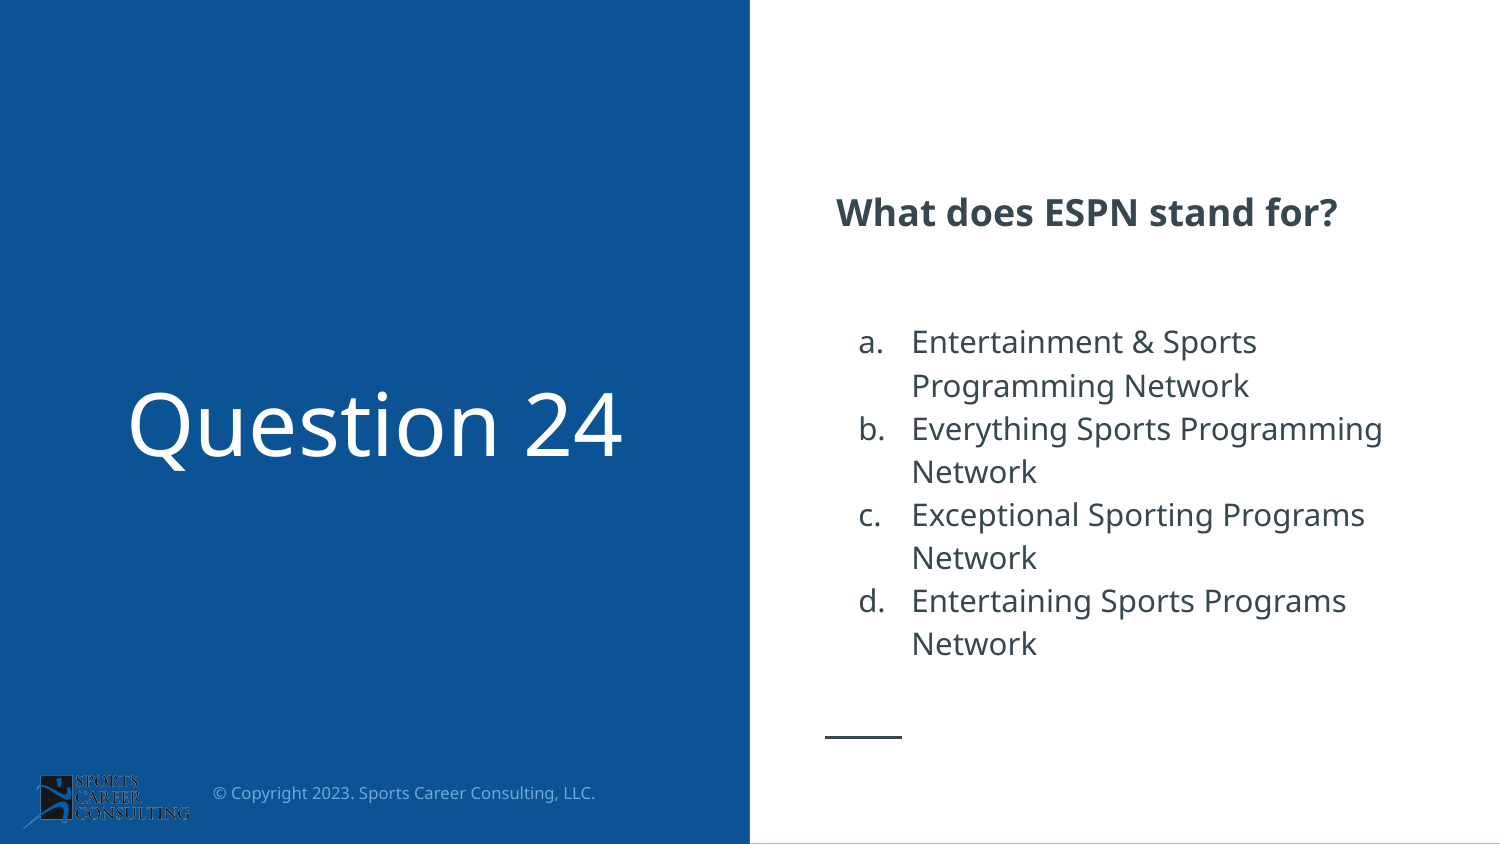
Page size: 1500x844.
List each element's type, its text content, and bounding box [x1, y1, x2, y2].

list What does ESPN stand for? Entertainment & Sports Programming Network Everything Sports Programming Network Exceptional Sporting Programs Network Entertaining Sports Programs Network [821, 118, 1486, 725]
text_box © Copyright 2023. Sports Career Consulting, LLC. [197, 767, 750, 838]
picture [22, 774, 190, 829]
title Question 24 [43, 298, 708, 546]
